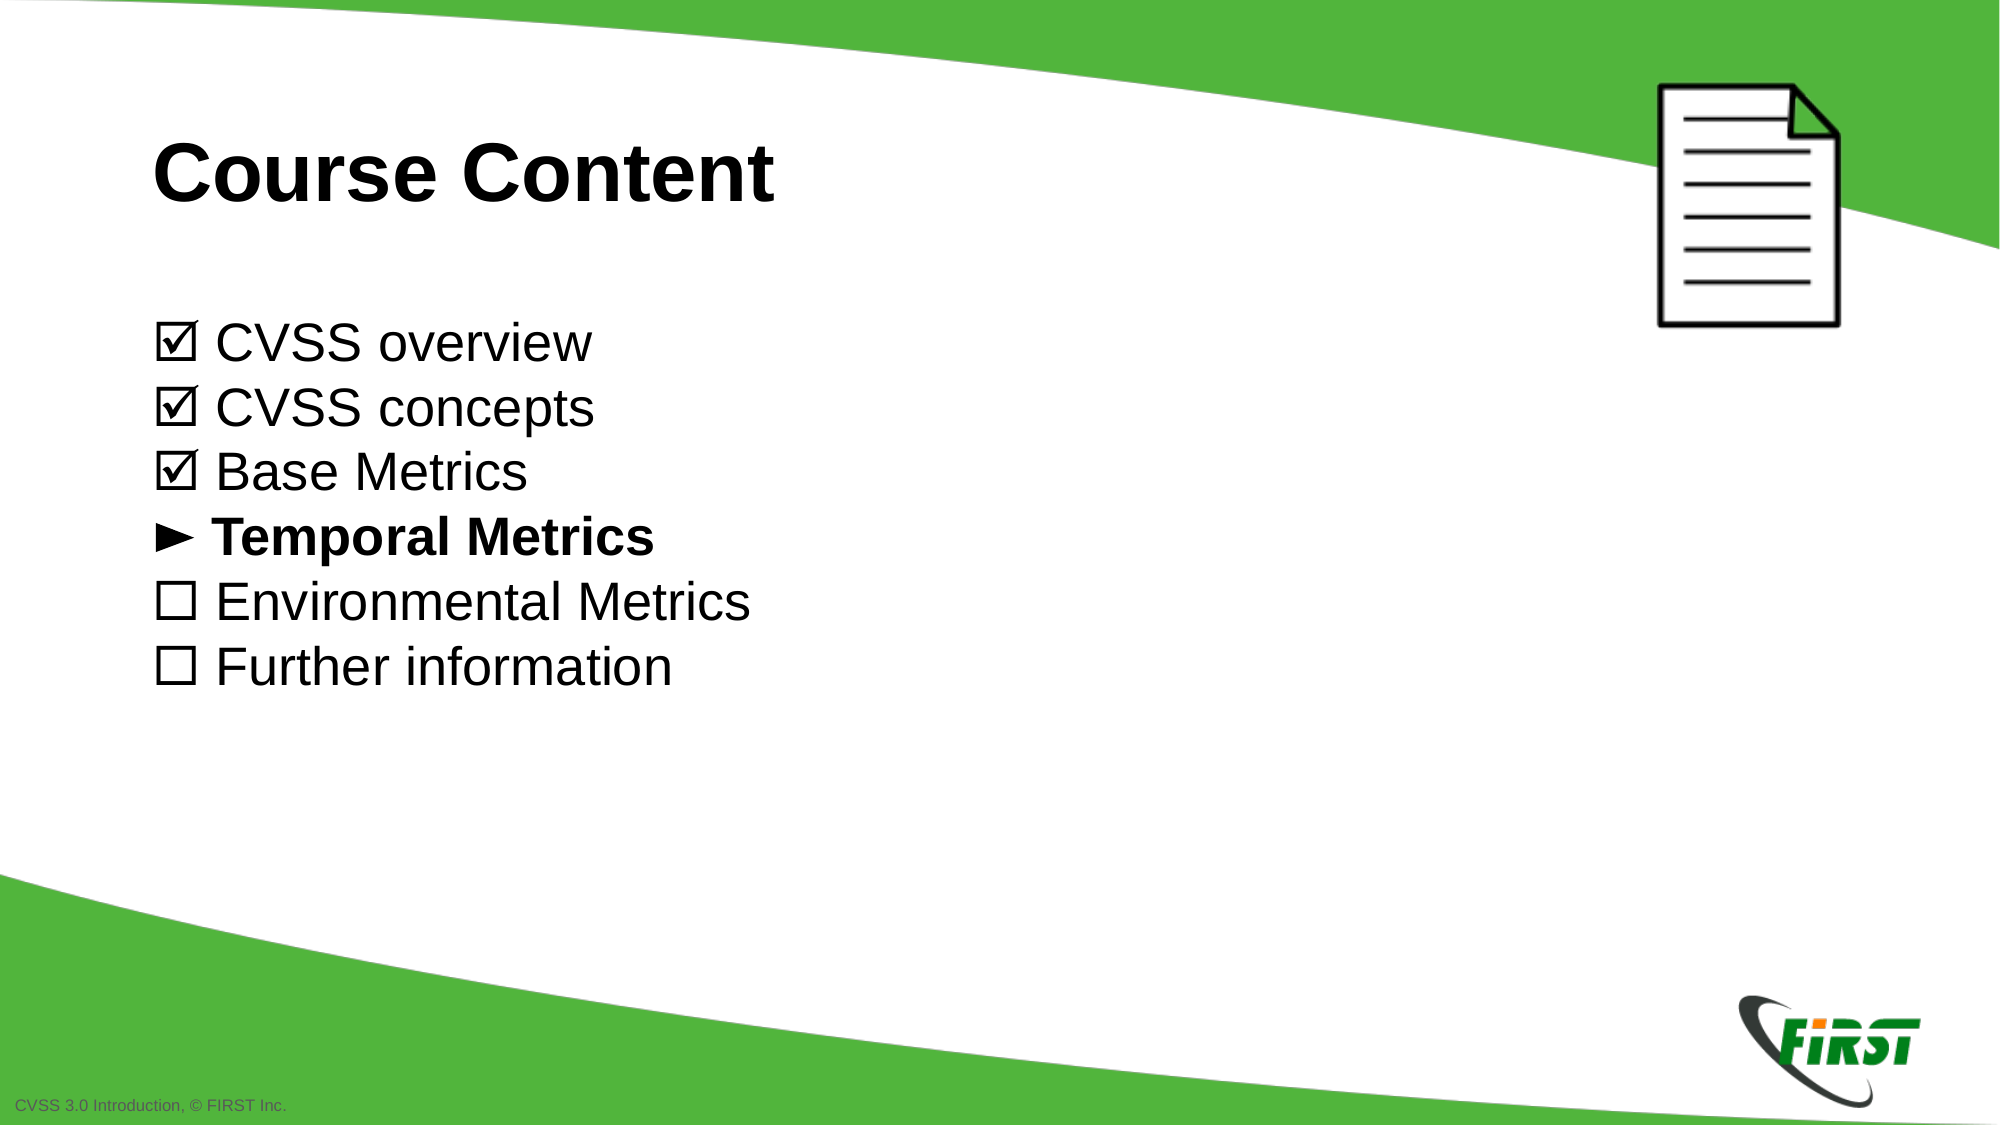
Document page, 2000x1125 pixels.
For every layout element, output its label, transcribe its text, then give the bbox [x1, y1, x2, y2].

picture [0, 0, 2000, 1125]
text_box ☑ CVSS overview ☑ CVSS concepts ☑ Base Metrics ► Temporal Metrics  Environmental Metrics  Further information [137, 299, 1863, 1014]
text_box Course Content [137, 59, 1548, 278]
